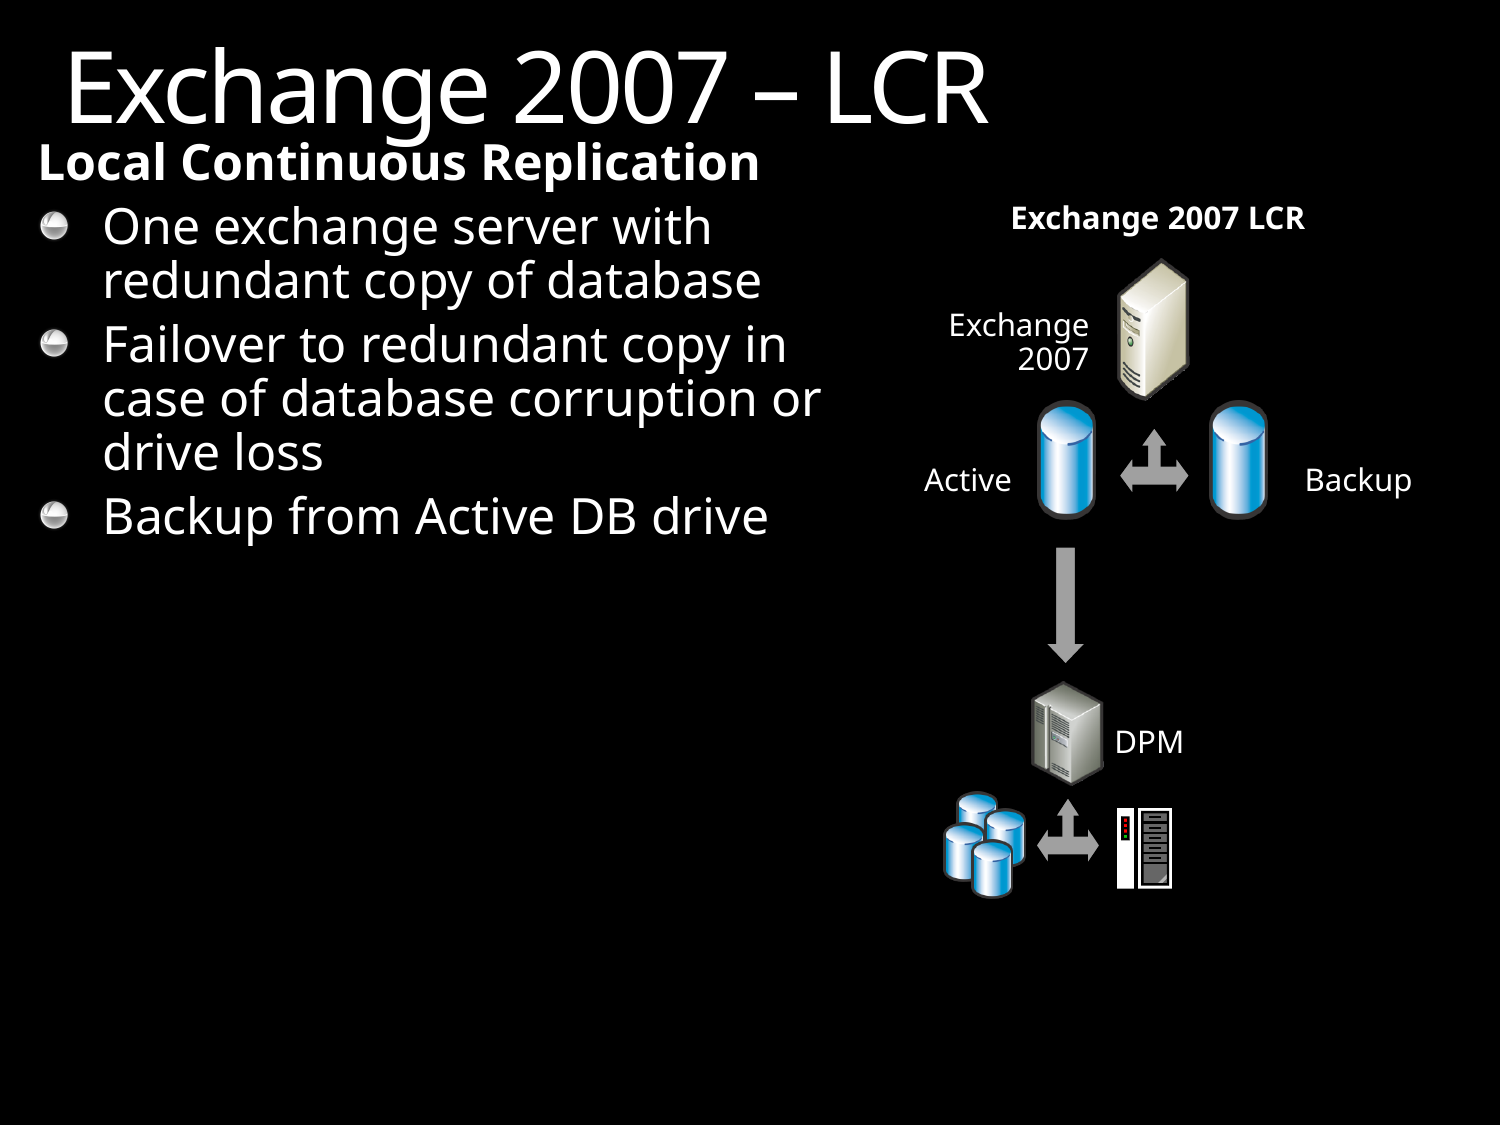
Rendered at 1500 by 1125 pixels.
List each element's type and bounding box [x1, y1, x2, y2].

picture [1116, 258, 1190, 401]
text_box [1289, 456, 1444, 506]
text_box [873, 456, 1027, 506]
picture [1209, 400, 1269, 520]
text_box [862, 194, 1455, 244]
picture [37, 498, 71, 532]
text_box [1119, 427, 1190, 495]
text_box [875, 302, 1105, 385]
picture [37, 326, 71, 360]
picture [37, 208, 71, 243]
picture [1037, 400, 1096, 520]
text_box [1045, 546, 1086, 665]
list [37, 137, 868, 556]
title [62, 37, 1438, 147]
text_box [943, 681, 1243, 899]
